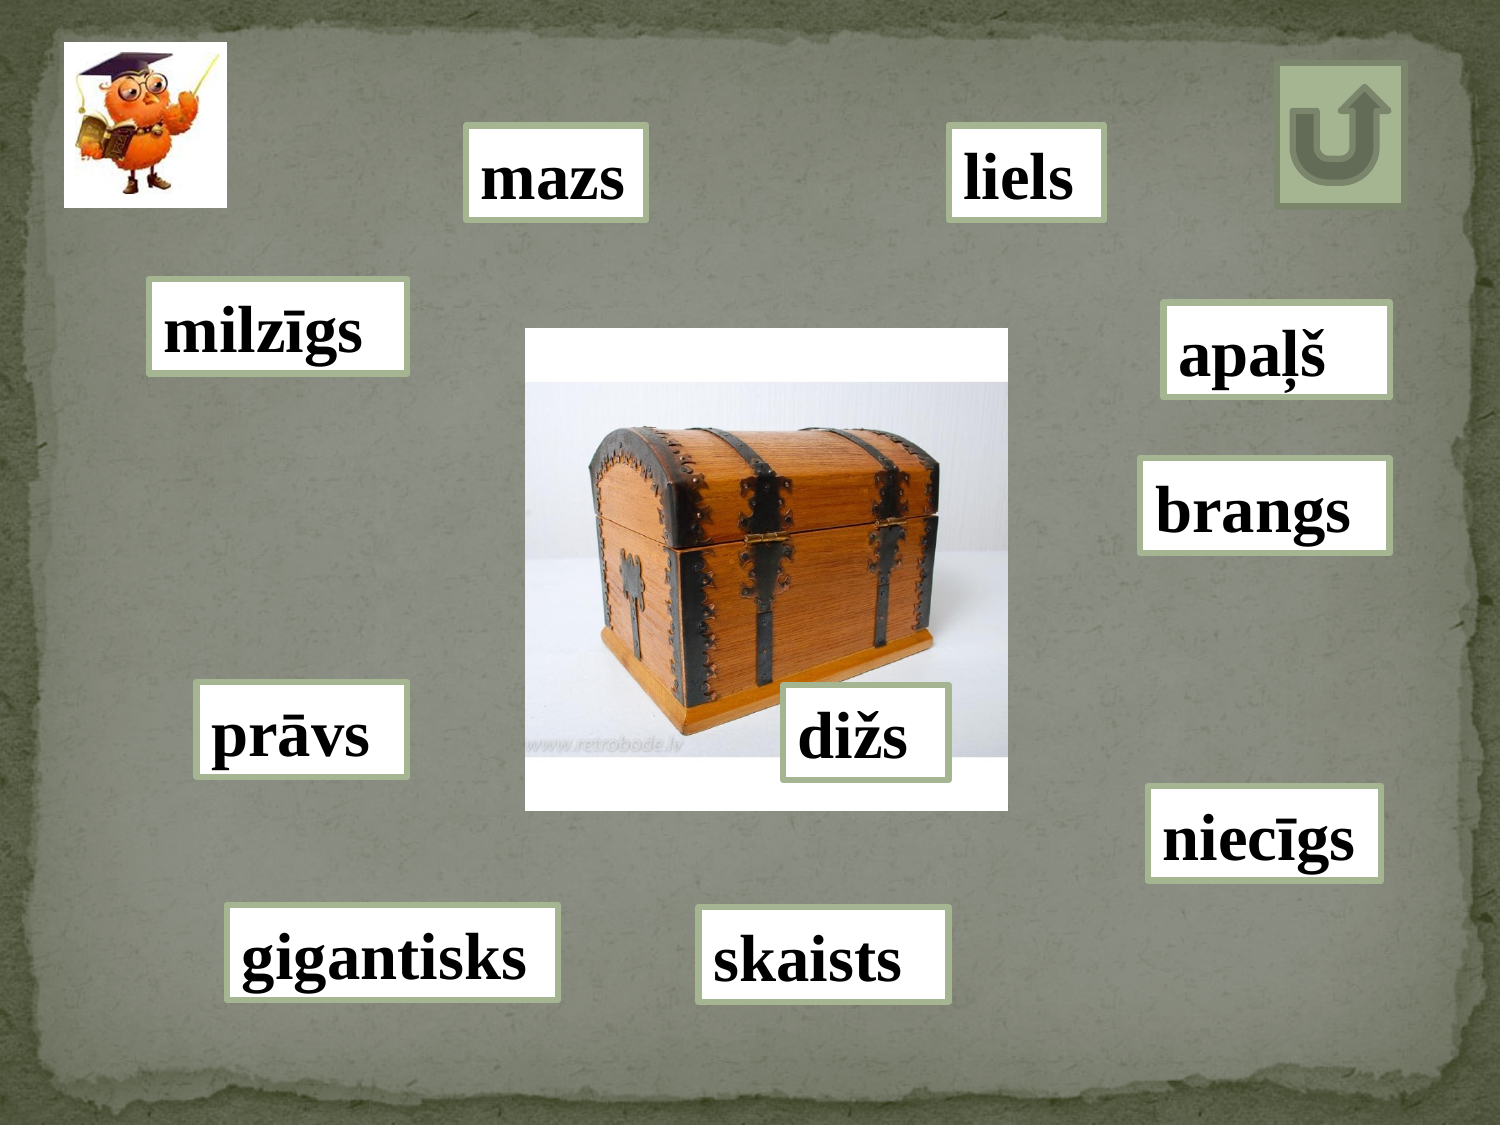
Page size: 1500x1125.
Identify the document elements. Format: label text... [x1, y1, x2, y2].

text_box liels [946, 122, 1107, 223]
text_box [1274, 60, 1408, 210]
text_box skaists [695, 904, 952, 1005]
text_box apaļš [1160, 299, 1393, 400]
text_box prāvs [193, 679, 410, 780]
text_box gigantisks [224, 902, 561, 1003]
text_box niecīgs [1145, 783, 1384, 884]
picture [64, 42, 227, 208]
text_box mazs [463, 122, 649, 223]
text_box brangs [1137, 455, 1393, 556]
picture [525, 328, 1008, 811]
text_box milzīgs [146, 276, 410, 377]
